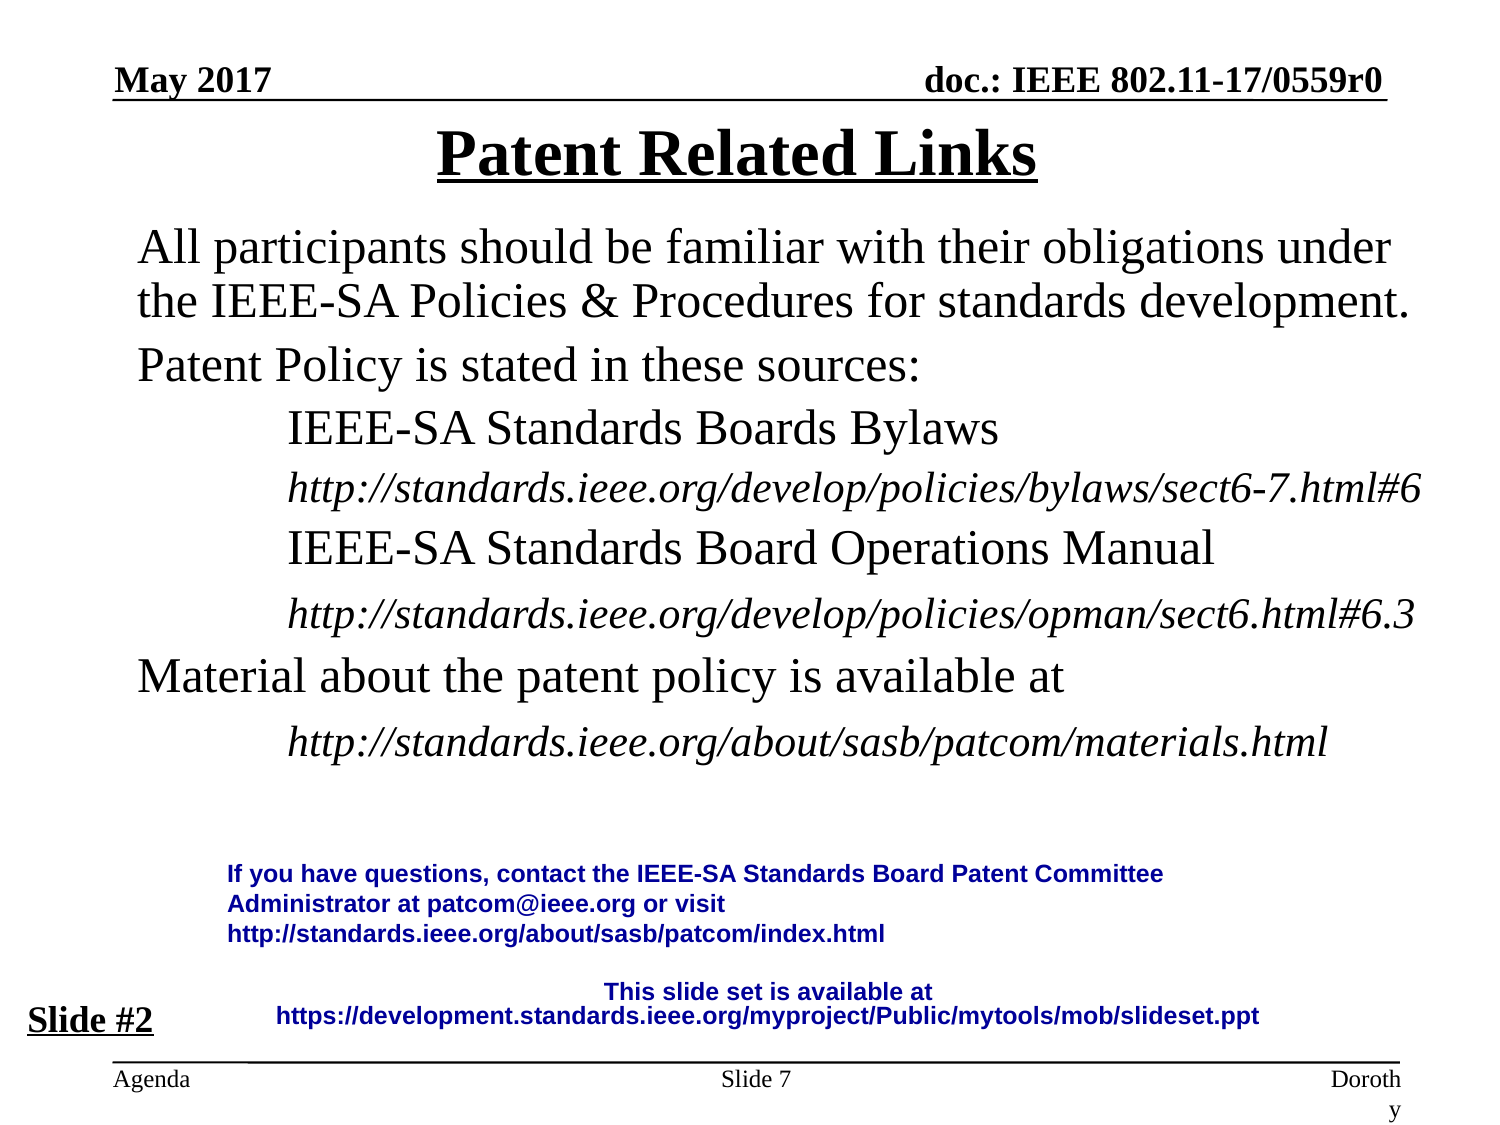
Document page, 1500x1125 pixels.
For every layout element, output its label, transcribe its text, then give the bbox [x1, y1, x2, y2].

list All participants should be familiar with their obligations under the IEEE-SA Policies & Procedures for standards development. Patent Policy is stated in these sources: IEEE-SA Standards Boards Bylaws http://standards.ieee.org/develop/policies/bylaws/sect6-7.html#6 IEEE-SA Standards Board Operations Manual http://standards.ieee.org/develop/policies/opman/sect6.html#6.3 Material about the patent policy is available at http://standards.ieee.org/about/sasb/patcom/materials.html [0, 212, 1475, 850]
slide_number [114, 54, 425, 100]
title Patent Related Links [99, 54, 1375, 212]
footer Dorothy Stanley, HP Enterprise [1325, 1062, 1402, 1093]
text_box If you have questions, contact the IEEE-SA Standards Board Patent Committee Administrator at patcom@ieee.org or visit http://standards.ieee.org/about/sasb/patcom/index.html This slide set is available at https://development.standards.ieee.org/myproject/Public/mytools/mob/slideset.ppt [212, 849, 1325, 1037]
text_box Slide #2 [12, 987, 169, 1048]
slide_number Slide 7 [712, 1062, 800, 1093]
